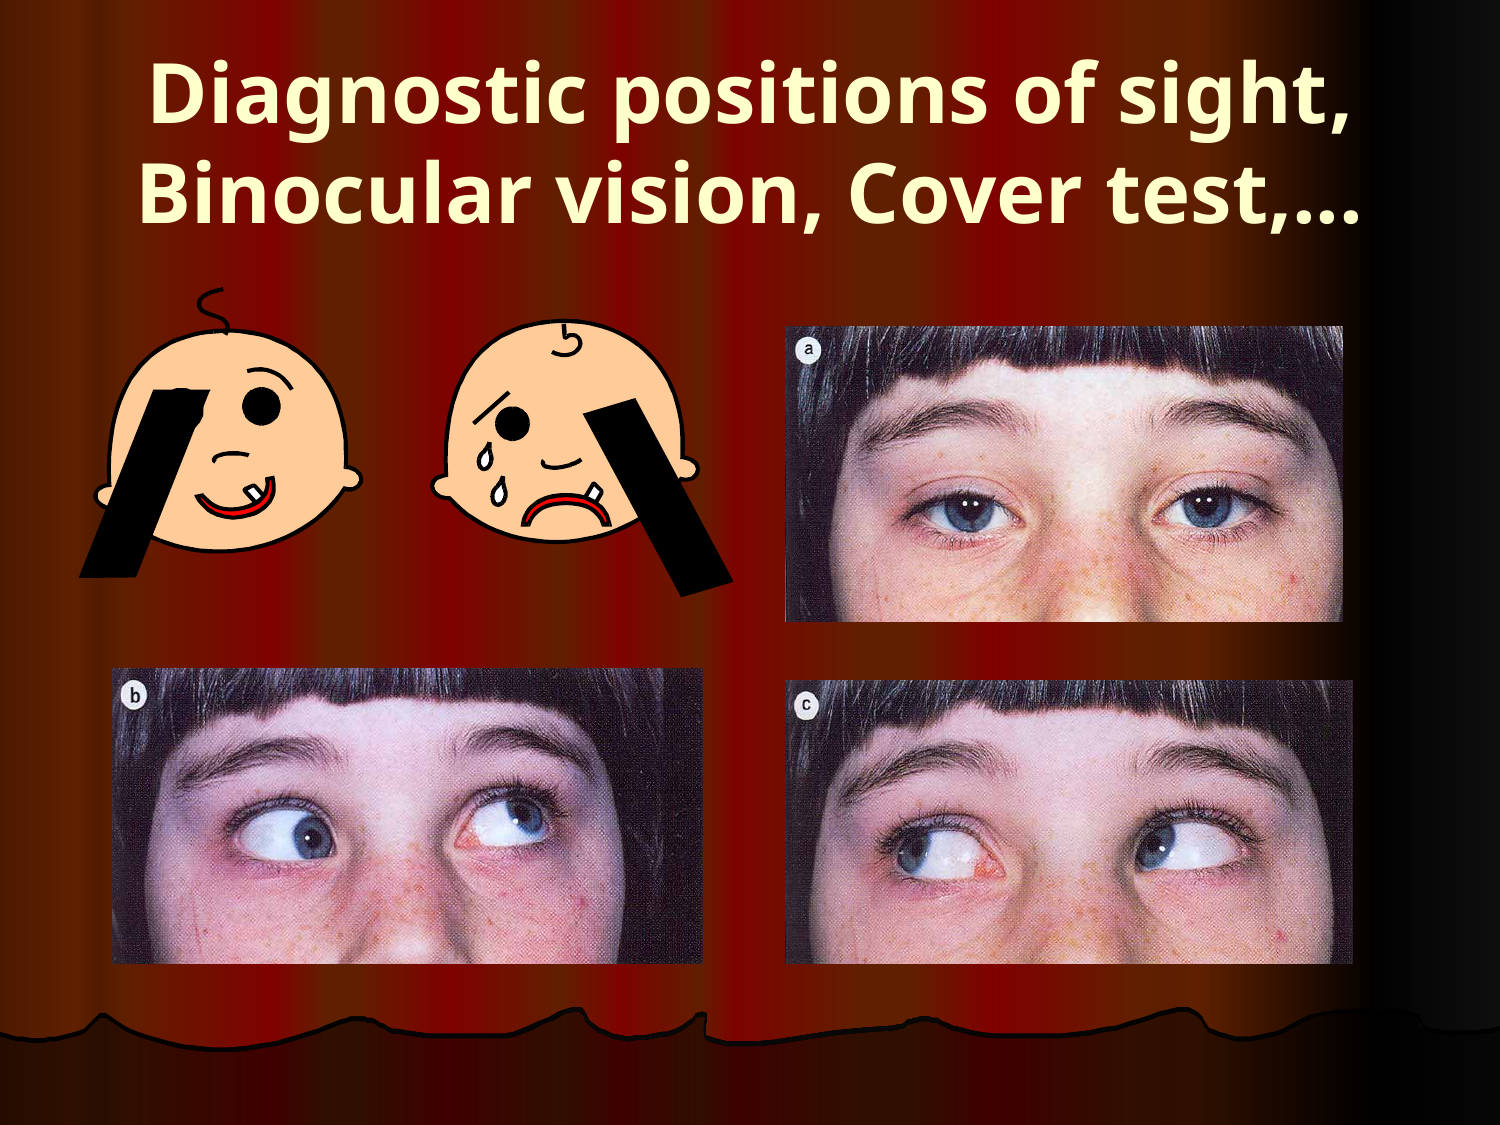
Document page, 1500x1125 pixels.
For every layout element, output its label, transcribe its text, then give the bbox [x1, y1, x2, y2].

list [785, 326, 1343, 622]
title Diagnostic positions of sight, Binocular vision, Cover test,... [0, 46, 1500, 235]
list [75, 284, 737, 600]
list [111, 668, 704, 965]
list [785, 680, 1353, 965]
